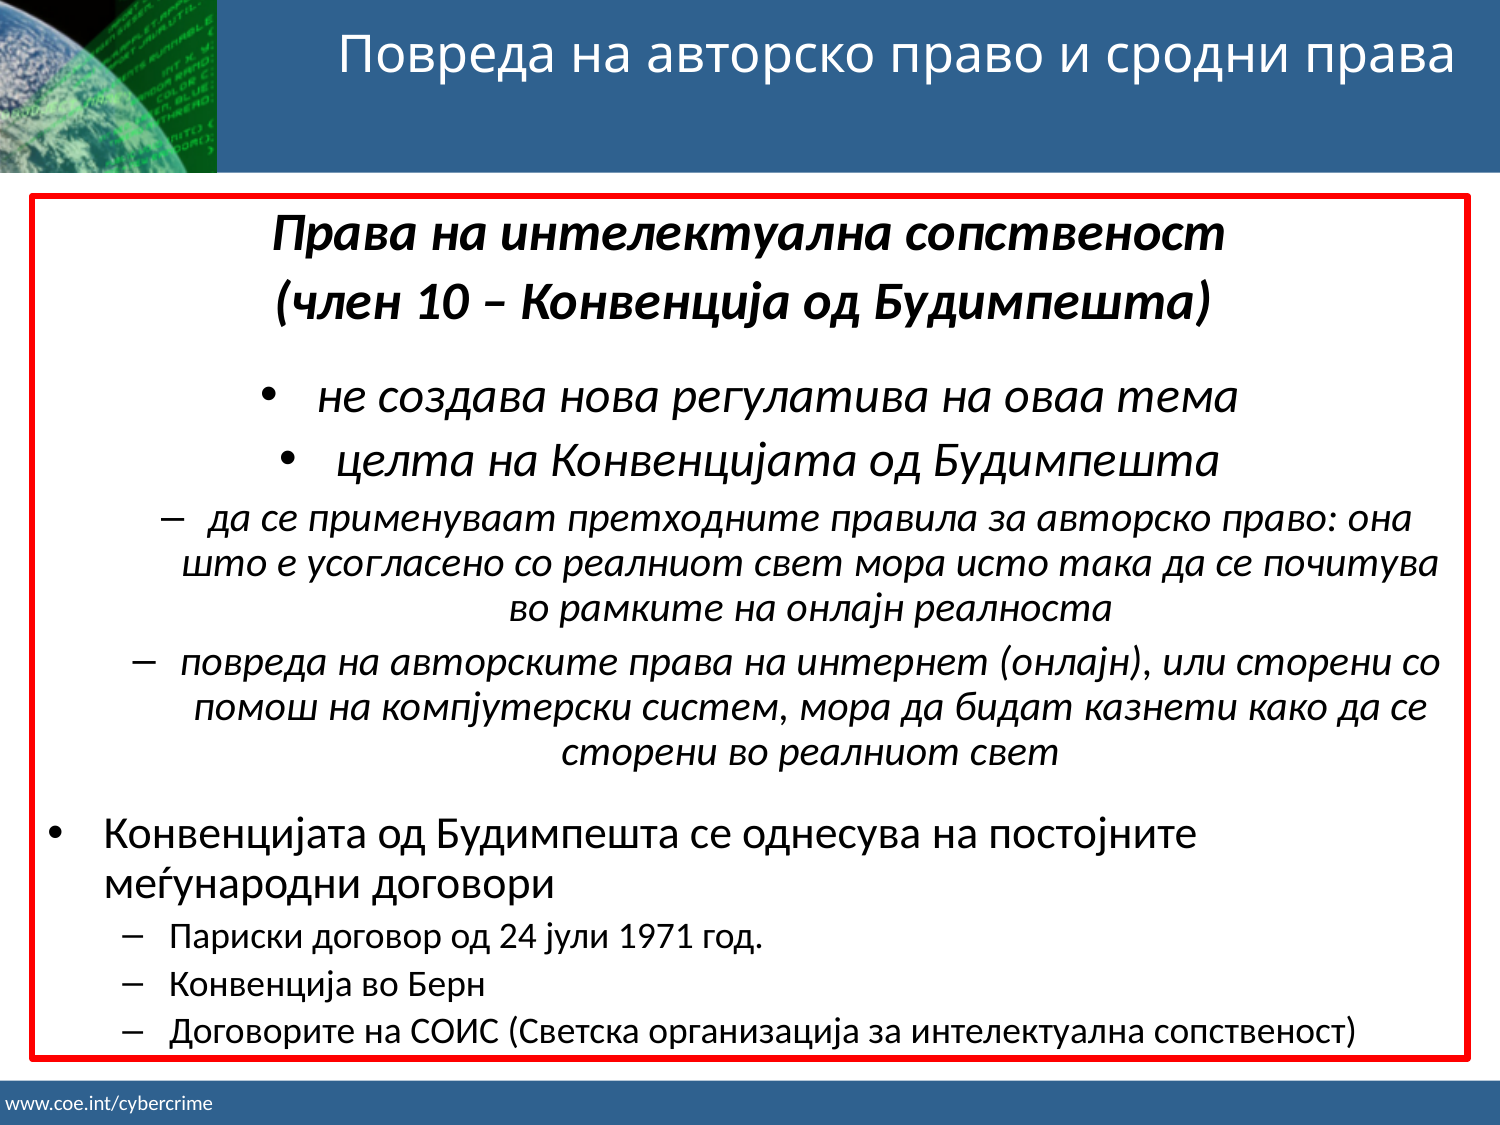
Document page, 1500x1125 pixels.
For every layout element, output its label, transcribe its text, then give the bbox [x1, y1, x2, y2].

picture [0, 0, 217, 173]
text_box Права на интелектуална сопственост (член 10 – Конвенција од Будимпешта) не создава нова регулатива на оваа тема целта на Конвенцијата од Будимпешта да се применуваат претходните правила за авторско право: она што е усогласено со реалниот свет мора исто така да се почитува во рамките на онлајн реалноста повреда на авторските права на интернет (онлајн), или сторени со помош на компјутерски систем, мора да бидат казнети како да се сторени во реалниот свет Конвенцијата од Будимпешта се однесува на постојните меѓународни договори Париски договор од 24 јули 1971 год. Конвенција во Берн Договорите на СОИС (Светска организација за интелектуална сопственост) [32, 196, 1468, 1059]
text_box Повреда на авторско право и сродни права [220, 13, 1473, 91]
